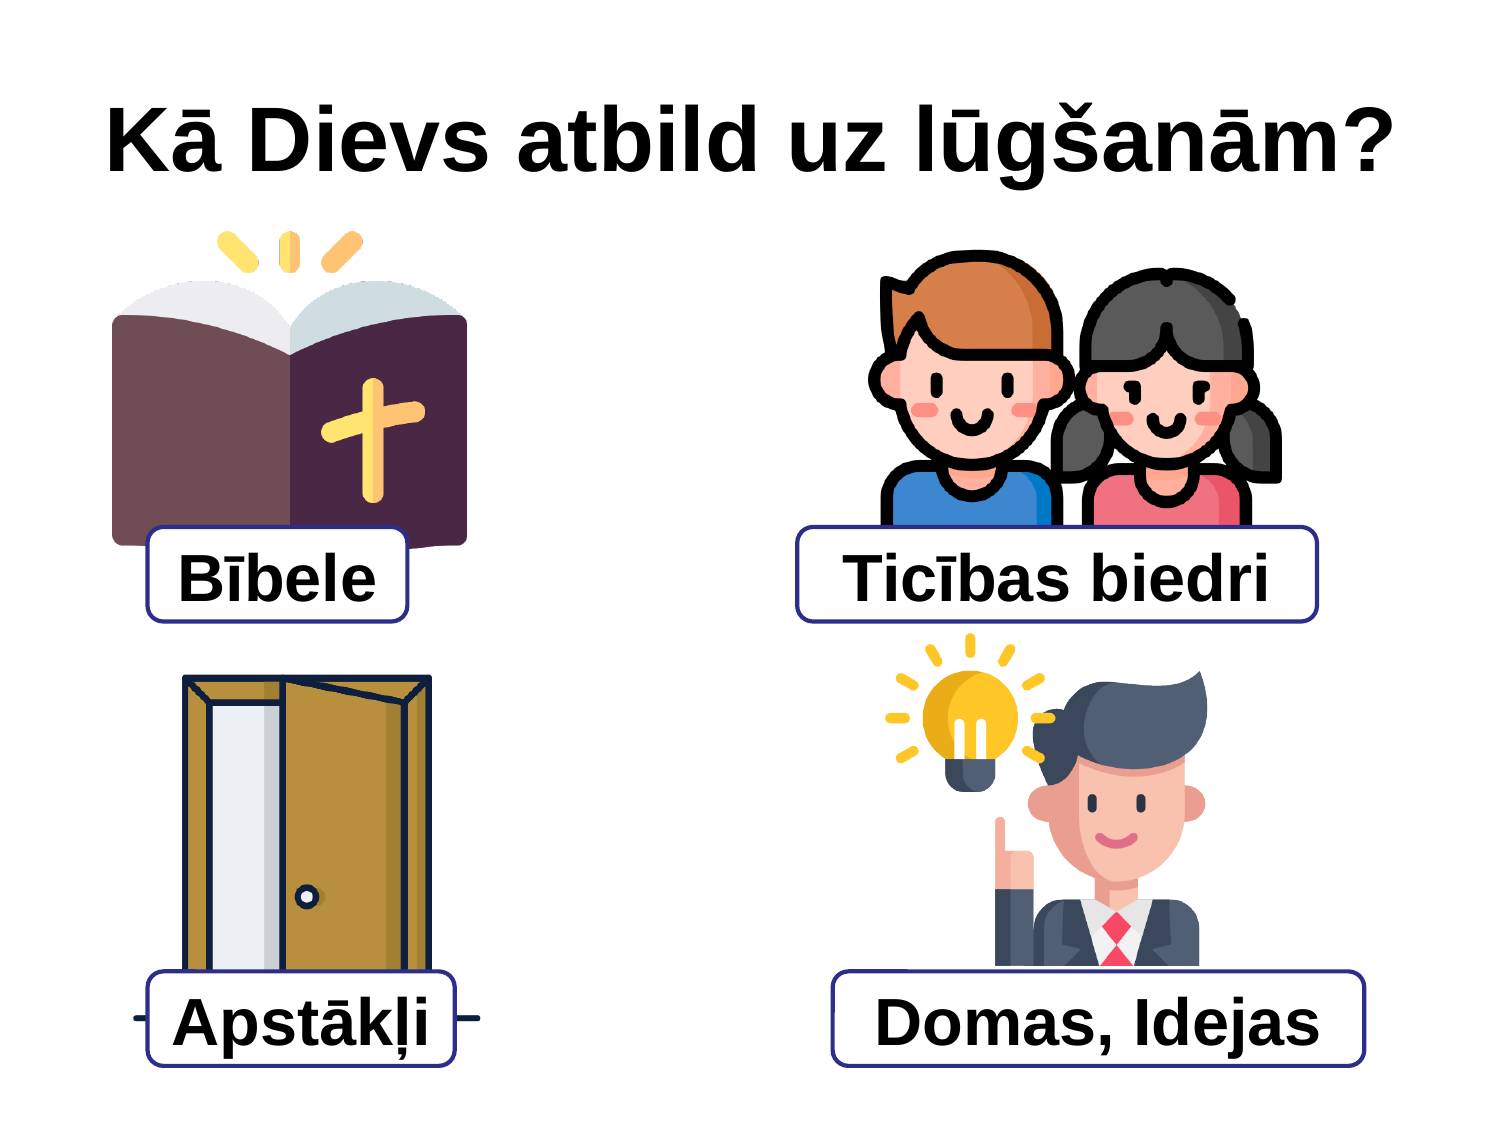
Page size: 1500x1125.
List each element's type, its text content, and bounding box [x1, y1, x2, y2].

picture [100, 653, 513, 1067]
picture [867, 196, 1282, 610]
text_box Ticības biedri [795, 524, 1320, 624]
title Kā Dievs atbild uz lūgšanām? [76, 77, 1427, 192]
slide_number 13 [1366, 983, 1377, 1044]
picture [111, 231, 467, 587]
text_box Bībele [145, 595, 410, 624]
text_box Domas, Idejas [830, 969, 1367, 1068]
picture [879, 633, 1213, 966]
